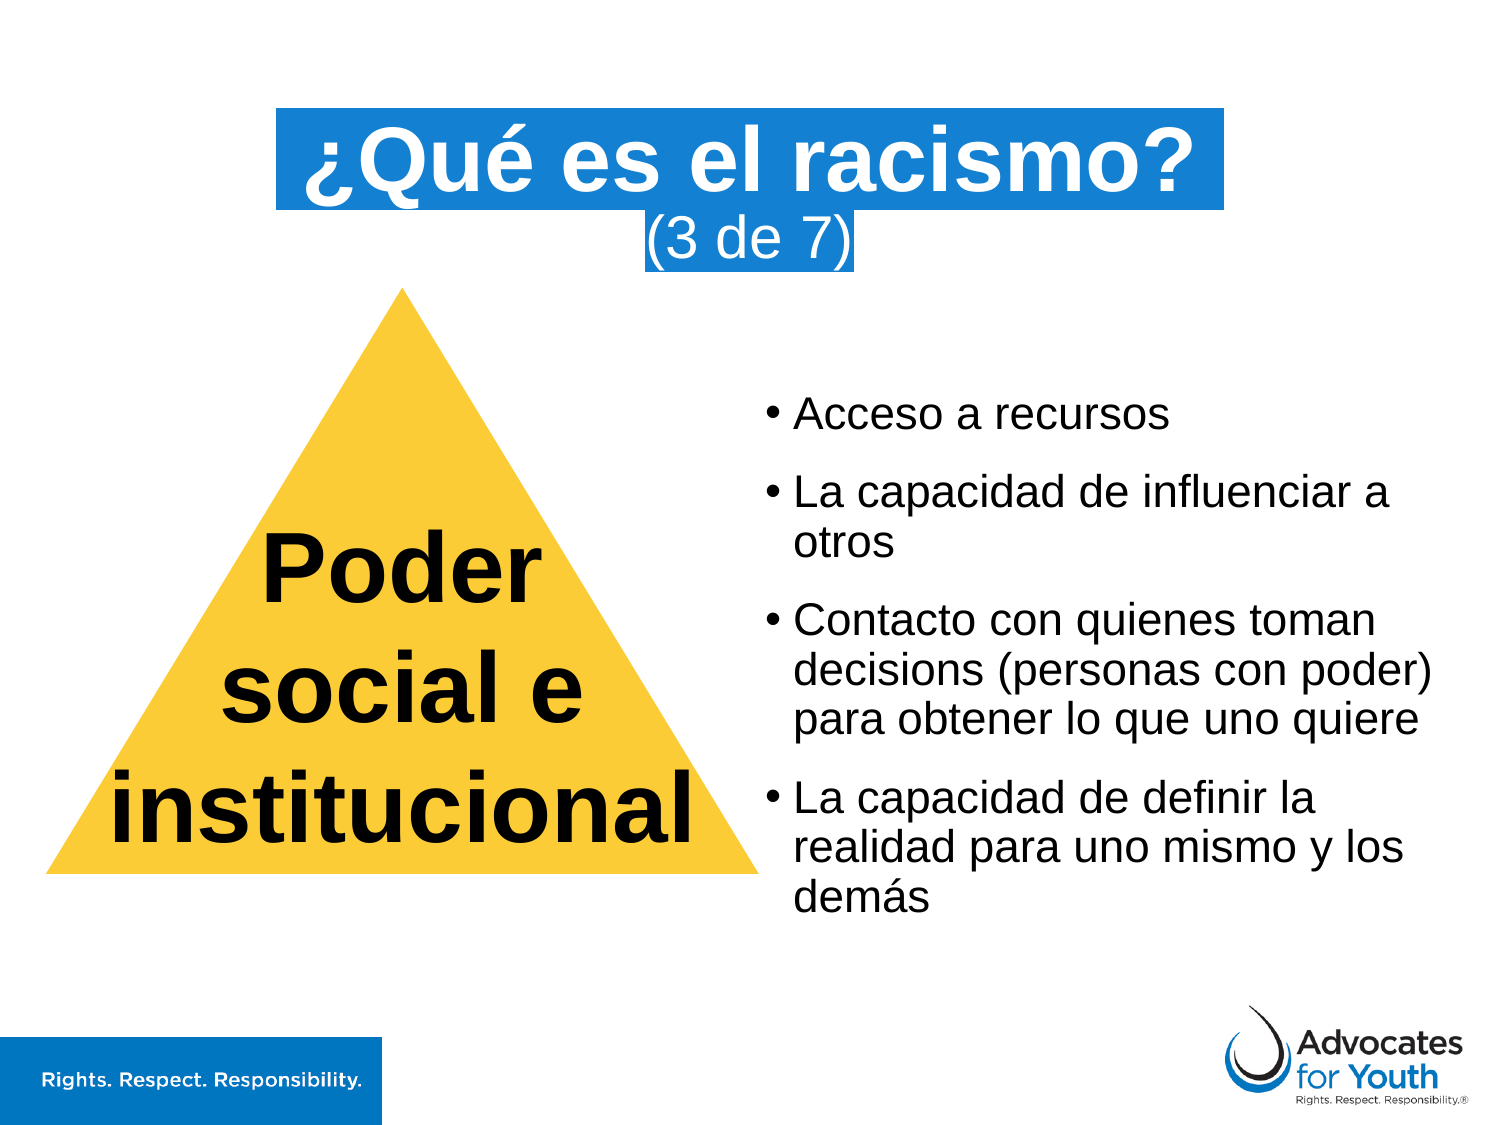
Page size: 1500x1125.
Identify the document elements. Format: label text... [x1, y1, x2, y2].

text_box Poder social e institucional [84, 495, 720, 871]
picture [1200, 990, 1500, 1125]
picture [0, 1037, 382, 1125]
text_box [276, 288, 529, 495]
text_box [45, 810, 748, 874]
title ¿Qué es el racismo? (3 de 7) [112, 99, 1388, 288]
list Acceso a recursos La capacidad de influenciar a otros Contacto con quienes toman decisions (personas con poder) para obtener lo que uno quiere La capacidad de definir la realidad para uno mismo y los demás [748, 382, 1462, 1058]
